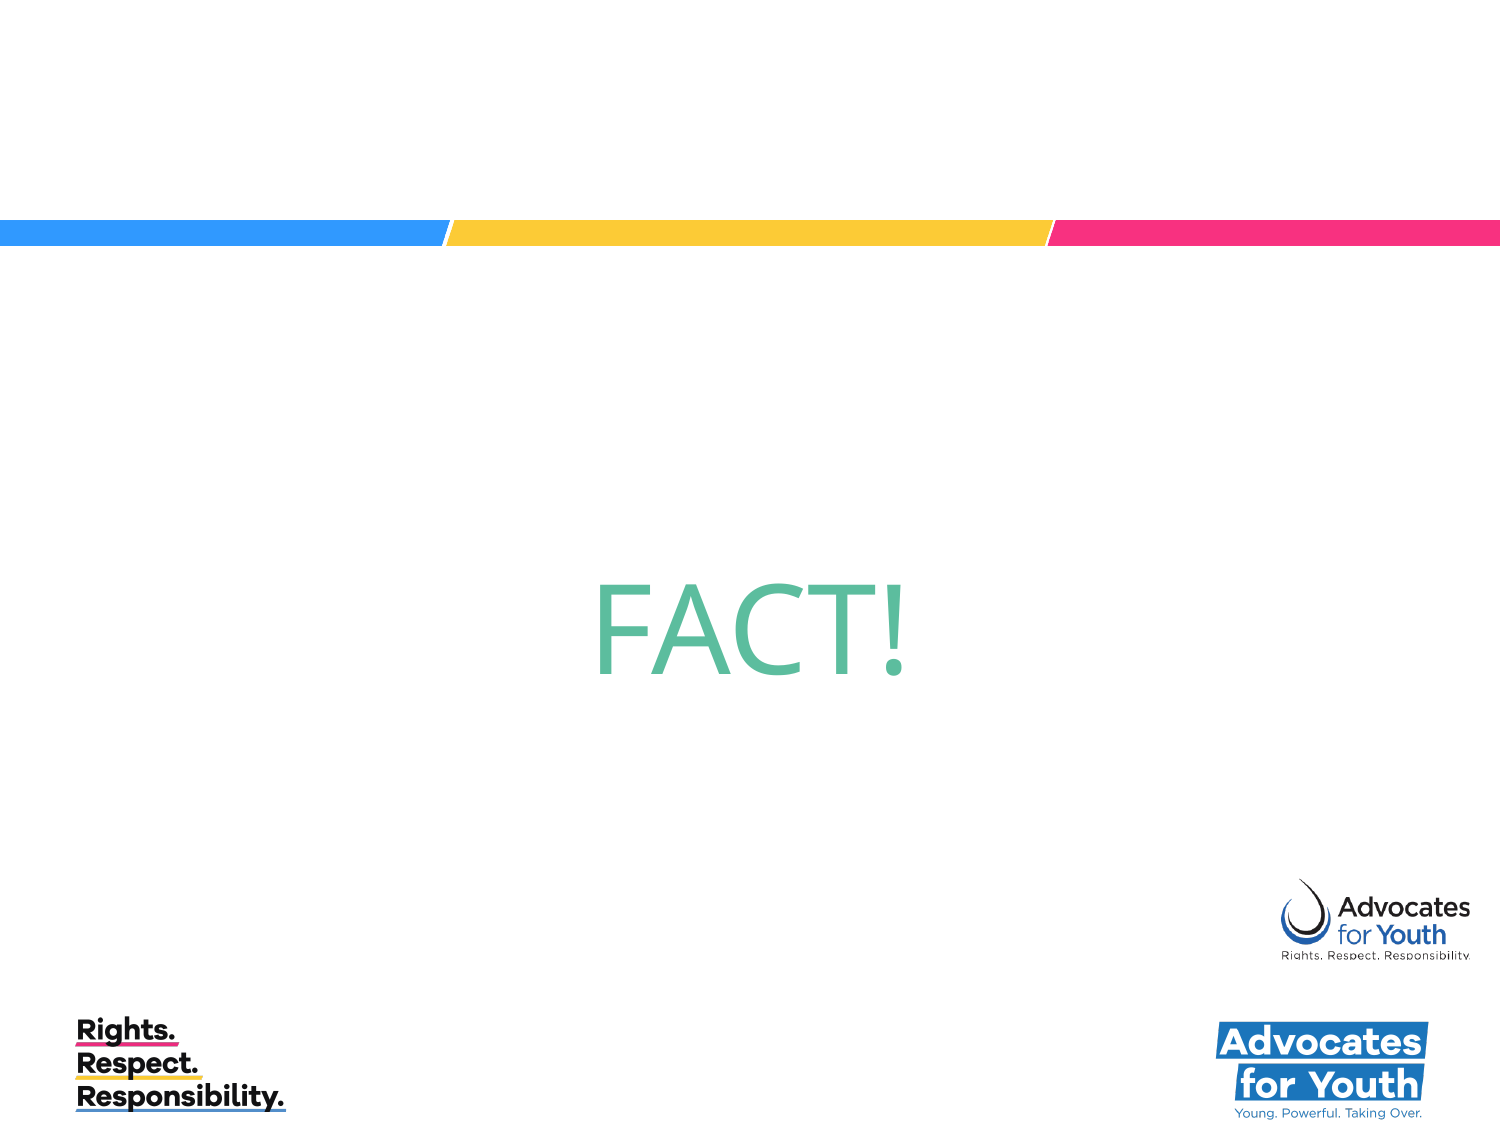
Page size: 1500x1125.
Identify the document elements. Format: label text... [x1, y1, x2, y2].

picture [0, 207, 1500, 258]
picture [1280, 878, 1470, 960]
list FACT! [103, 250, 1397, 901]
